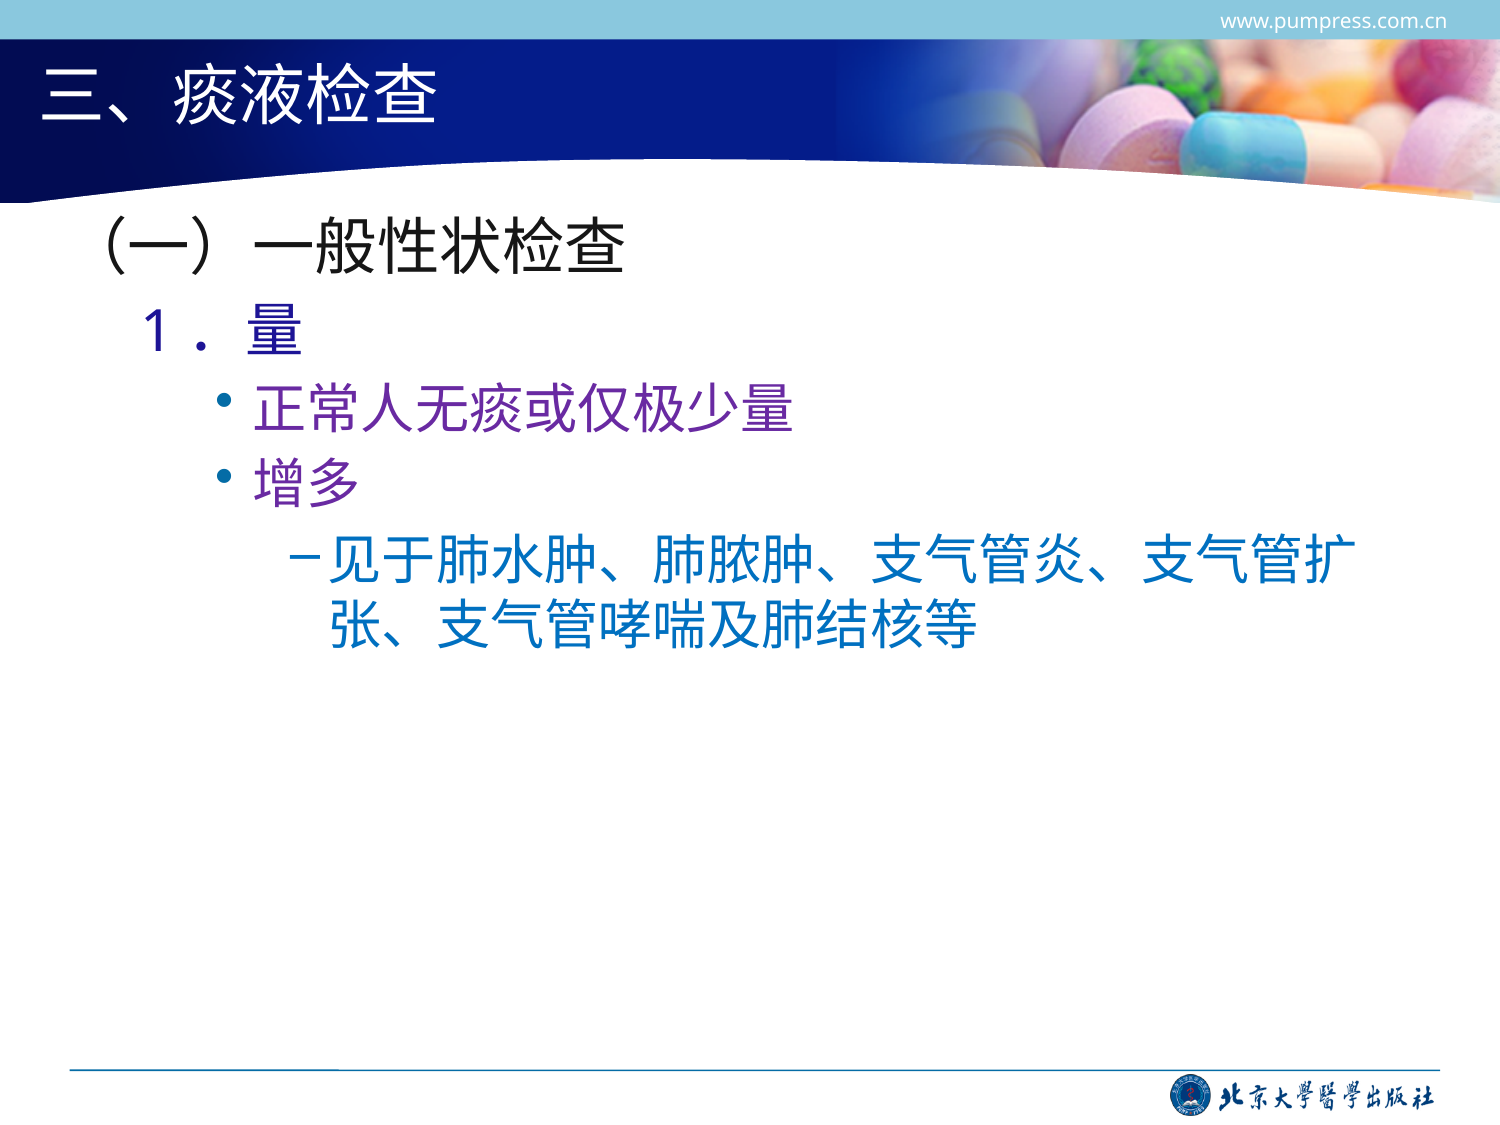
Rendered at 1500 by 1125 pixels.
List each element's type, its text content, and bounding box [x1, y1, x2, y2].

title 三、痰液检查 [23, 46, 1349, 140]
picture [0, 40, 1500, 203]
list （一）一般性状检查 1．量 正常人无痰或仅极少量 增多 见于肺水肿、肺脓肿、支气管炎、支气管扩张、支气管哮喘及肺结核等 [49, 198, 1463, 1026]
slide_number www.pumpress.com.cn [1024, 0, 1463, 38]
picture [1170, 1074, 1436, 1118]
